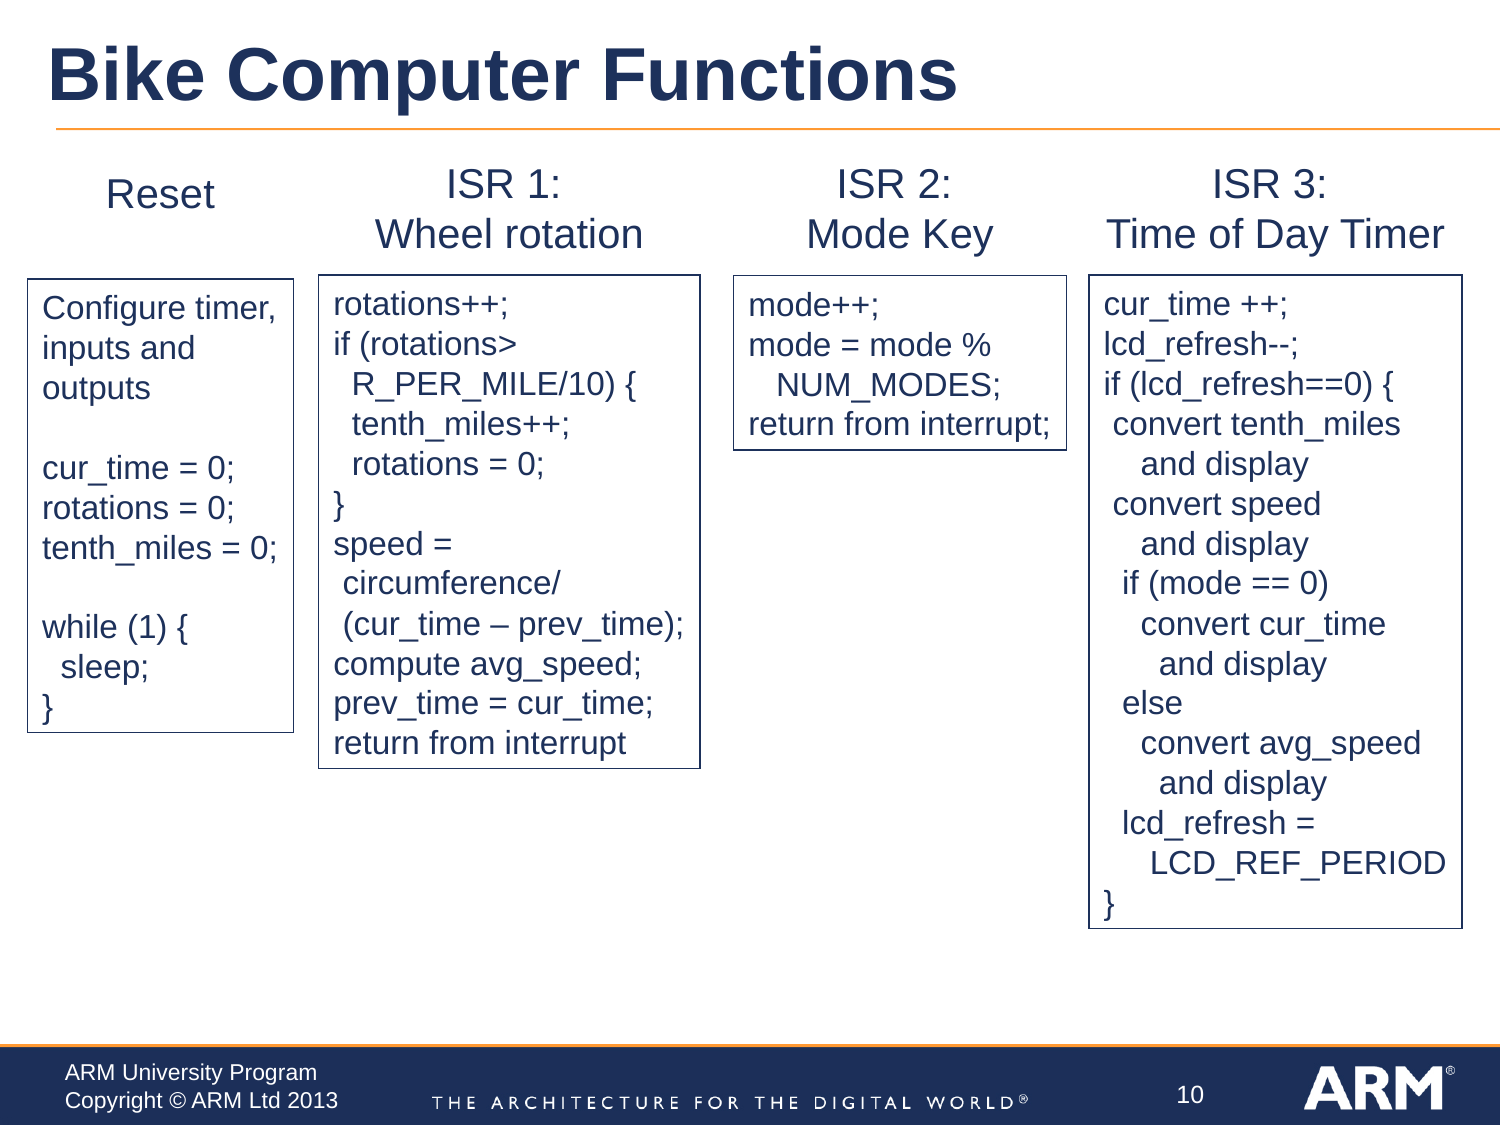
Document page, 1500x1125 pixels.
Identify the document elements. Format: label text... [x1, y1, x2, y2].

text_box ISR 1: Wheel rotation [359, 149, 659, 265]
text_box ISR 3: Time of Day Timer [1090, 149, 1461, 265]
text_box rotations++; if (rotations> R_PER_MILE/10) { tenth_miles++; rotations = 0; } speed = circumference/ (cur_time – prev_time); compute avg_speed; prev_time = cur_time; return from interrupt [318, 274, 700, 769]
text_box mode++; mode = mode % NUM_MODES; return from interrupt; [733, 275, 1067, 450]
title Bike Computer Functions [34, 1, 1500, 141]
text_box cur_time ++; lcd_refresh--; if (lcd_refresh==0) { convert tenth_miles and display convert speed and display if (mode == 0) convert cur_time and display else convert avg_speed and display lcd_refresh = LCD_REF_PERIOD } [1088, 274, 1463, 929]
text_box Configure timer, inputs and outputs cur_time = 0; rotations = 0; tenth_miles = 0; while (1) { sleep; } [27, 278, 294, 733]
picture [0, 1048, 1500, 1125]
text_box ISR 2: Mode Key [791, 149, 1009, 265]
text_box Reset [90, 159, 230, 225]
